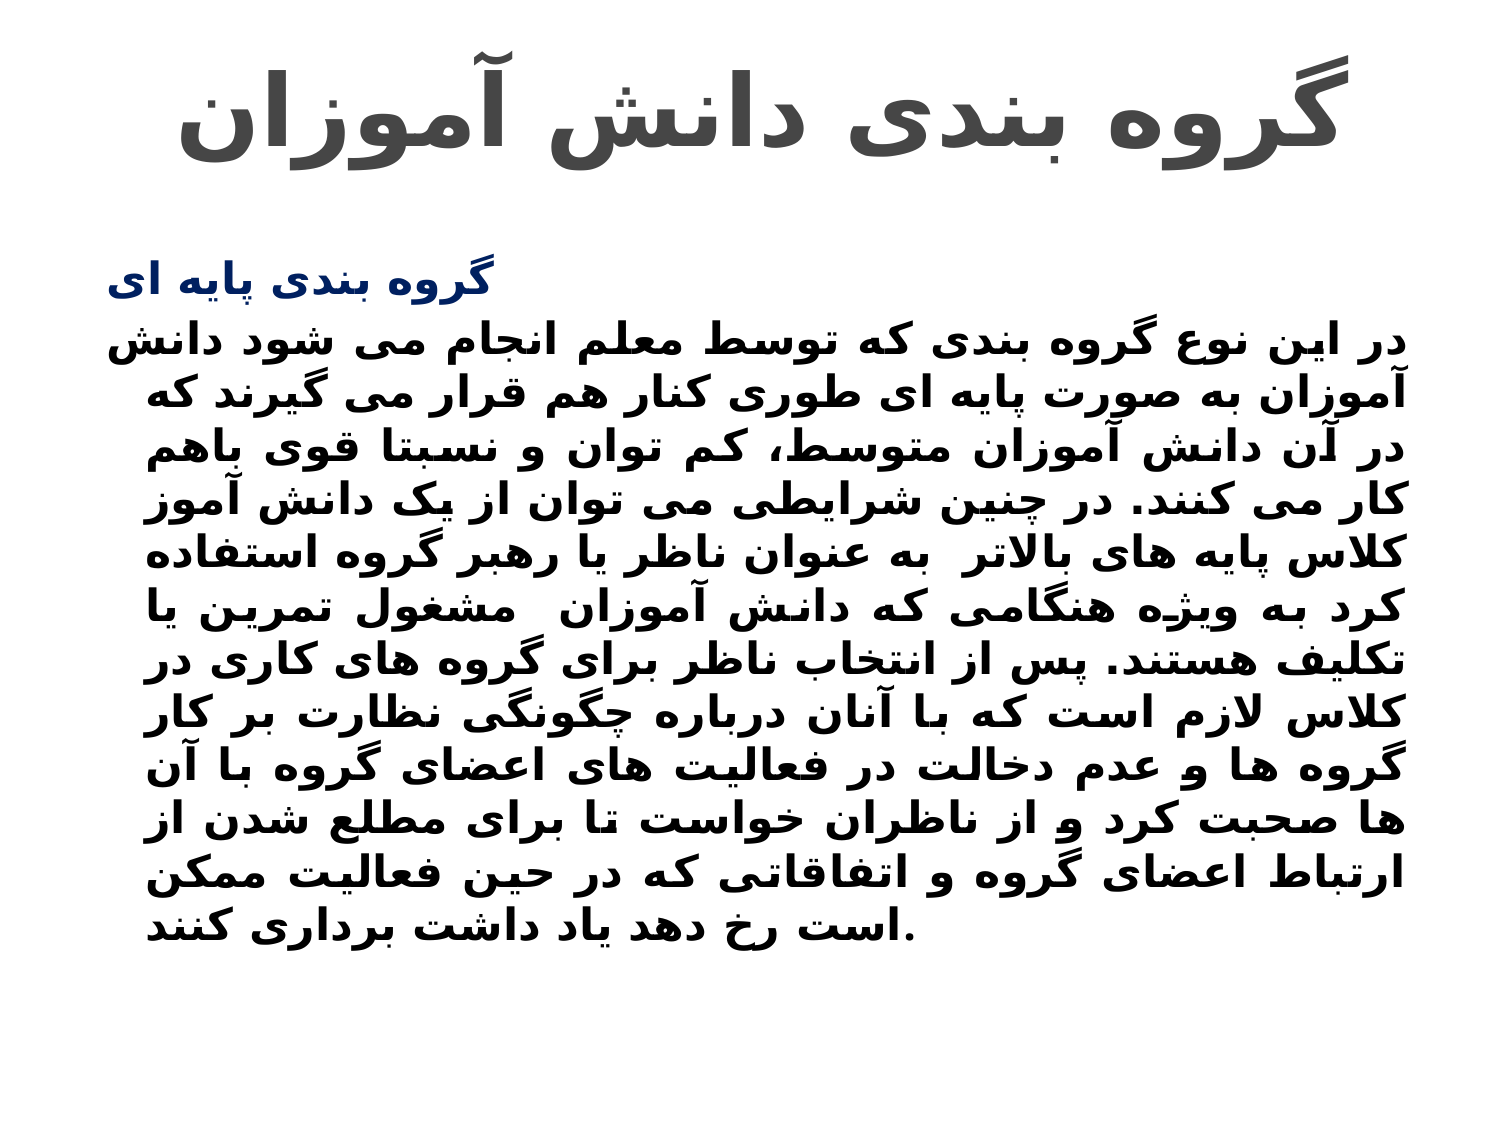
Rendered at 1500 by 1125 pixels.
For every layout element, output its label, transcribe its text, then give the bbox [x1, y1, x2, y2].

title گروه بندی دانش آموزان [50, 37, 1475, 175]
list گروه بندی پایه ای در این نوع گروه بندی که توسط معلم انجام می شود دانش آموزان به صورت پایه ای طوری کنار هم قرار می گیرند که در آن دانش آموزان متوسط، کم توان و نسبتا قوی باهم کار می کنند. در چنین شرایطی می توان از یک دانش آموز کلاس پایه های بالاتر به عنوان ناظر یا رهبر گروه استفاده کرد به ویژه هنگامی که دانش آموزان مشغول تمرین یا تکلیف هستند. پس از انتخاب ناظر برای گروه های کاری در کلاس لازم است که با آنان درباره چگونگی نظارت بر کار گروه ها و عدم دخالت در فعالیت های اعضای گروه با آن ها صحبت کرد و از ناظران خواست تا برای مطلع شدن از ارتباط اعضای گروه و اتفاقاتی که در حین فعالیت ممکن است رخ دهد یاد داشت برداری کنند. [75, 243, 1425, 986]
